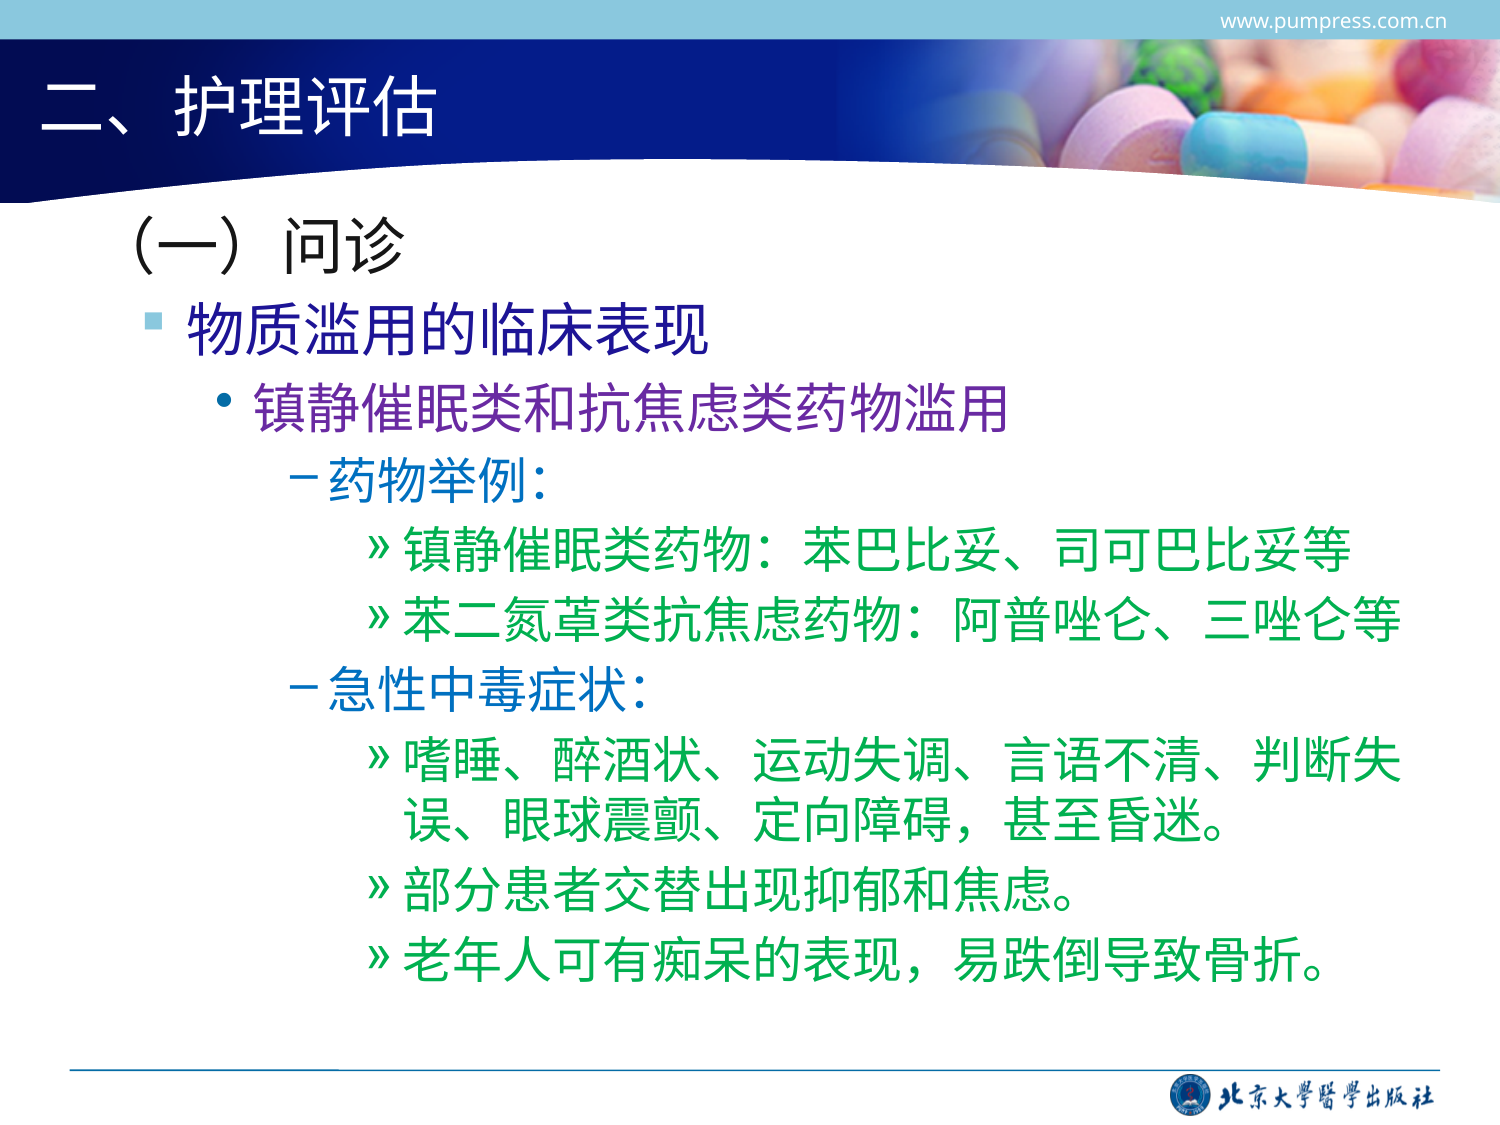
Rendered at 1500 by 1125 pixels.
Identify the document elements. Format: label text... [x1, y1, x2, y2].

title 二、护理评估 [23, 58, 1349, 152]
picture [0, 40, 1500, 203]
slide_number www.pumpress.com.cn [1024, 0, 1463, 38]
picture [1170, 1074, 1436, 1118]
list （一）问诊 物质滥用的临床表现 镇静催眠类和抗焦虑类药物滥用 药物举例： 镇静催眠类药物：苯巴比妥、司可巴比妥等 苯二氮䓬类抗焦虑药物：阿普唑仑、三唑仑等 急性中毒症状： 嗜睡、醉酒状、运动失调、言语不清、判断失误、眼球震颤、定向障碍，甚至昏迷。 部分患者交替出现抑郁和焦虑。 老年人可有痴呆的表现，易跌倒导致骨折。 [49, 198, 1463, 1026]
